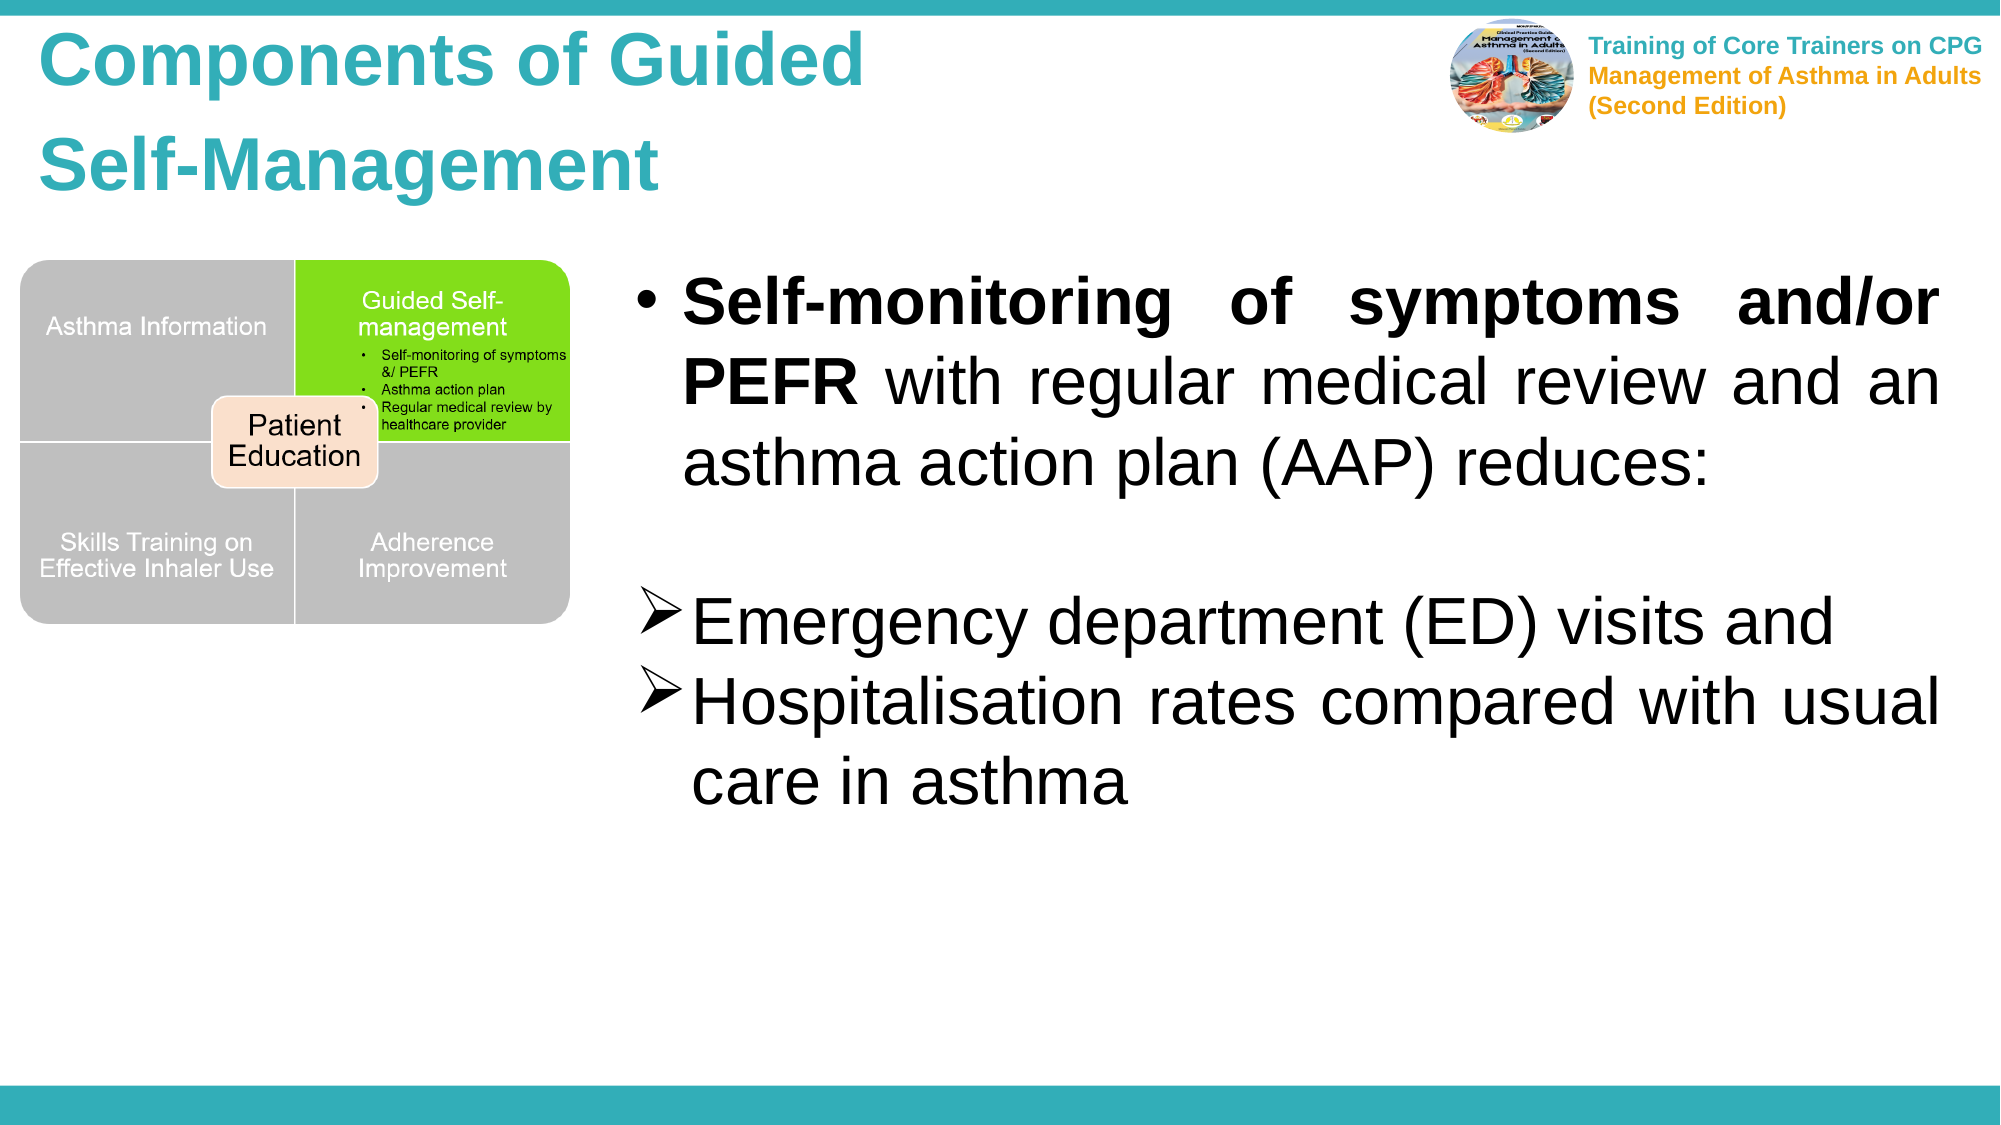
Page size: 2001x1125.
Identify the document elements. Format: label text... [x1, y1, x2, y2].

list Components of Guided Self-Management [23, 45, 1244, 172]
picture [10, 250, 584, 630]
picture [1449, 18, 1574, 133]
text_box Self-monitoring of symptoms and/or PEFR with regular medical review and an asthma action plan (AAP) reduces: Emergency department (ED) visits and Hospitalisation rates compared with usual care in asthma [620, 250, 1957, 826]
